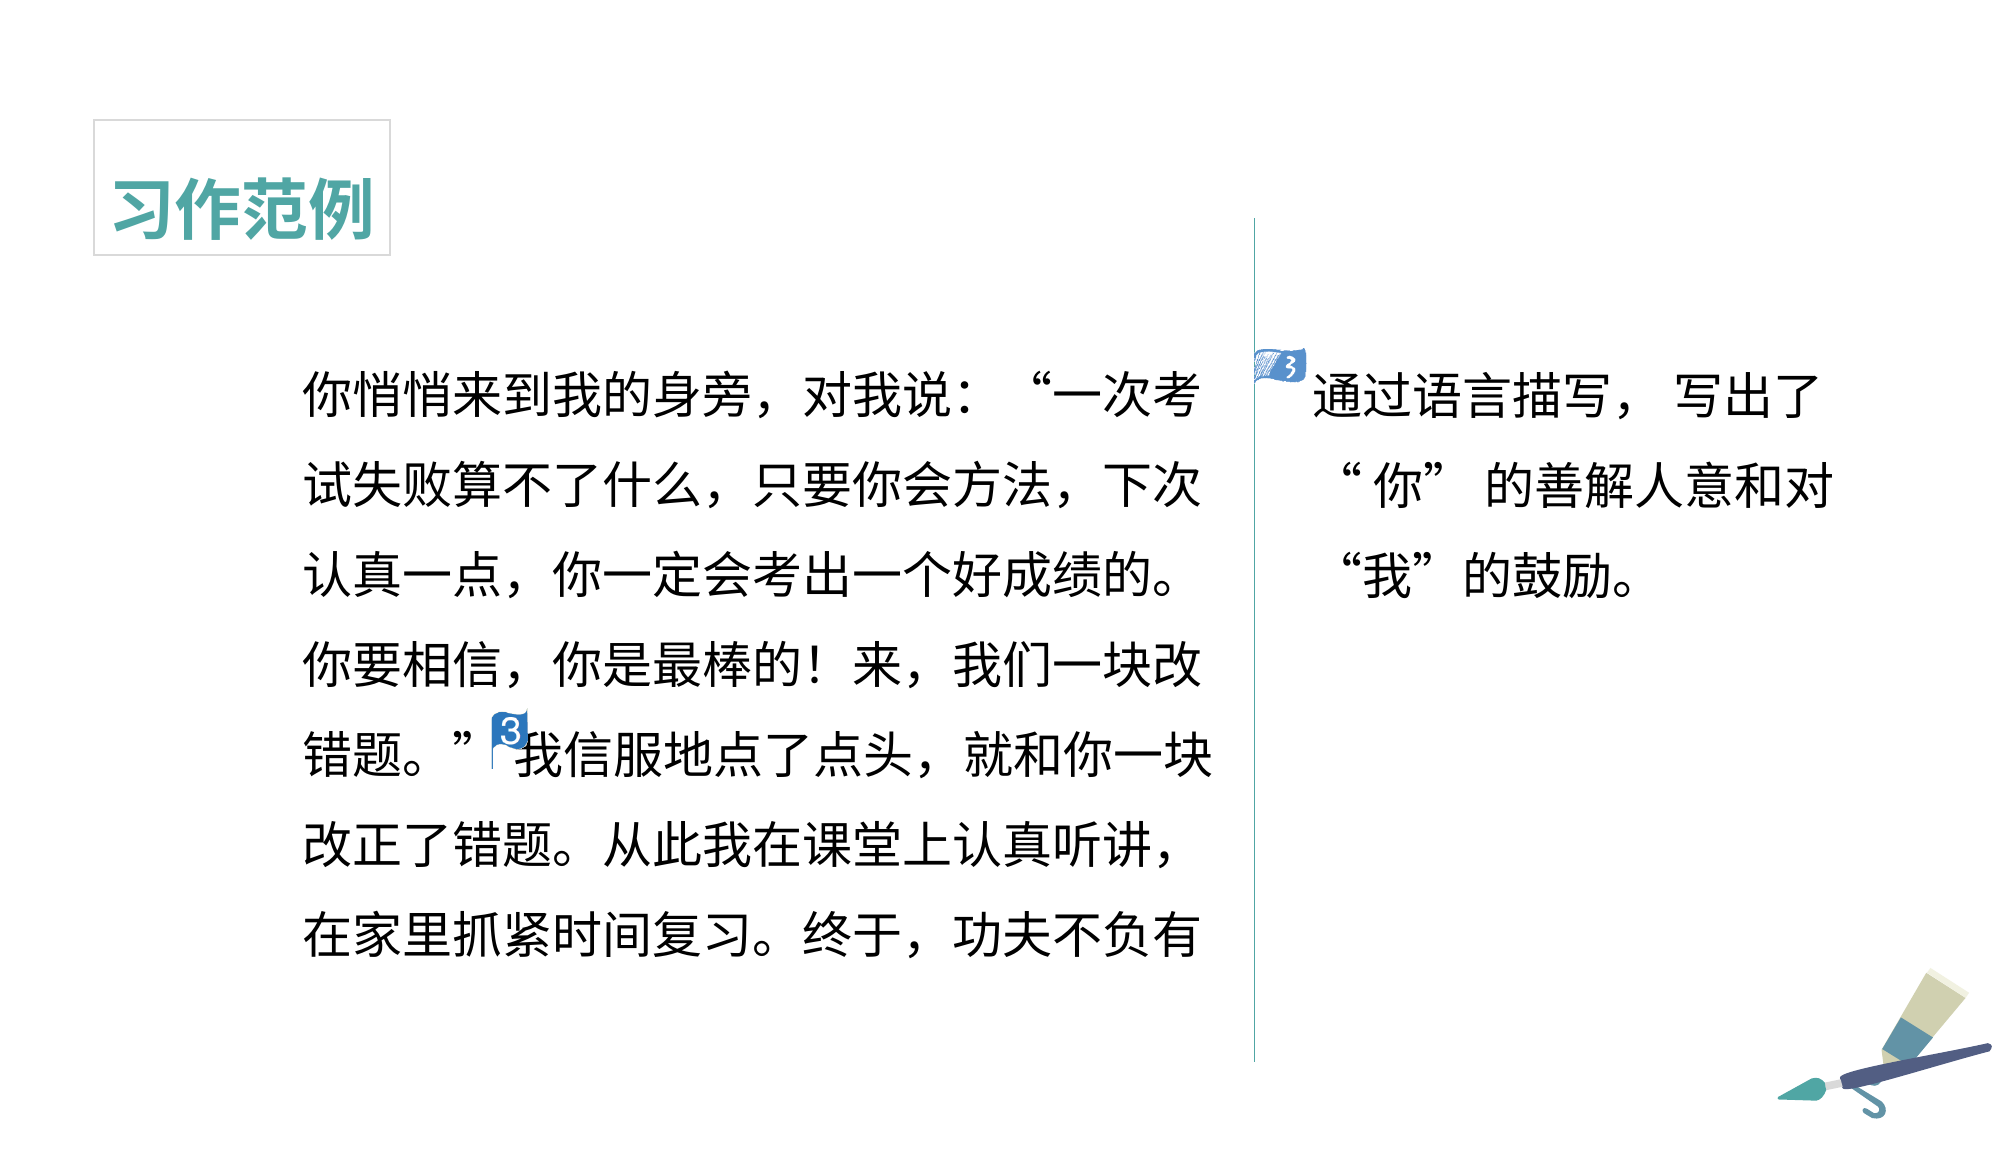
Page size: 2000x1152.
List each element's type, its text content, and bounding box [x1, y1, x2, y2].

text_box 习作范例 [93, 119, 391, 256]
picture [487, 700, 535, 772]
text_box 通过语言描写， 写出了 “ 你” 的善解人意和对 “我”的鼓励。 [1297, 327, 1850, 613]
picture [1254, 339, 1309, 394]
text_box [1811, 970, 1974, 1152]
text_box 你悄悄来到我的身旁，对我说：“一次考试失败算不了什么，只要你会方法，下次认真一点，你一定会考出一个好成绩的。你要相信，你是最棒的！来，我们一块改错题。” 我信服地点了点头，就和你一块改正了错题。从此我在课堂上认真听讲，在家里抓紧时间复习。终于，功夫不负有 [287, 325, 1235, 971]
